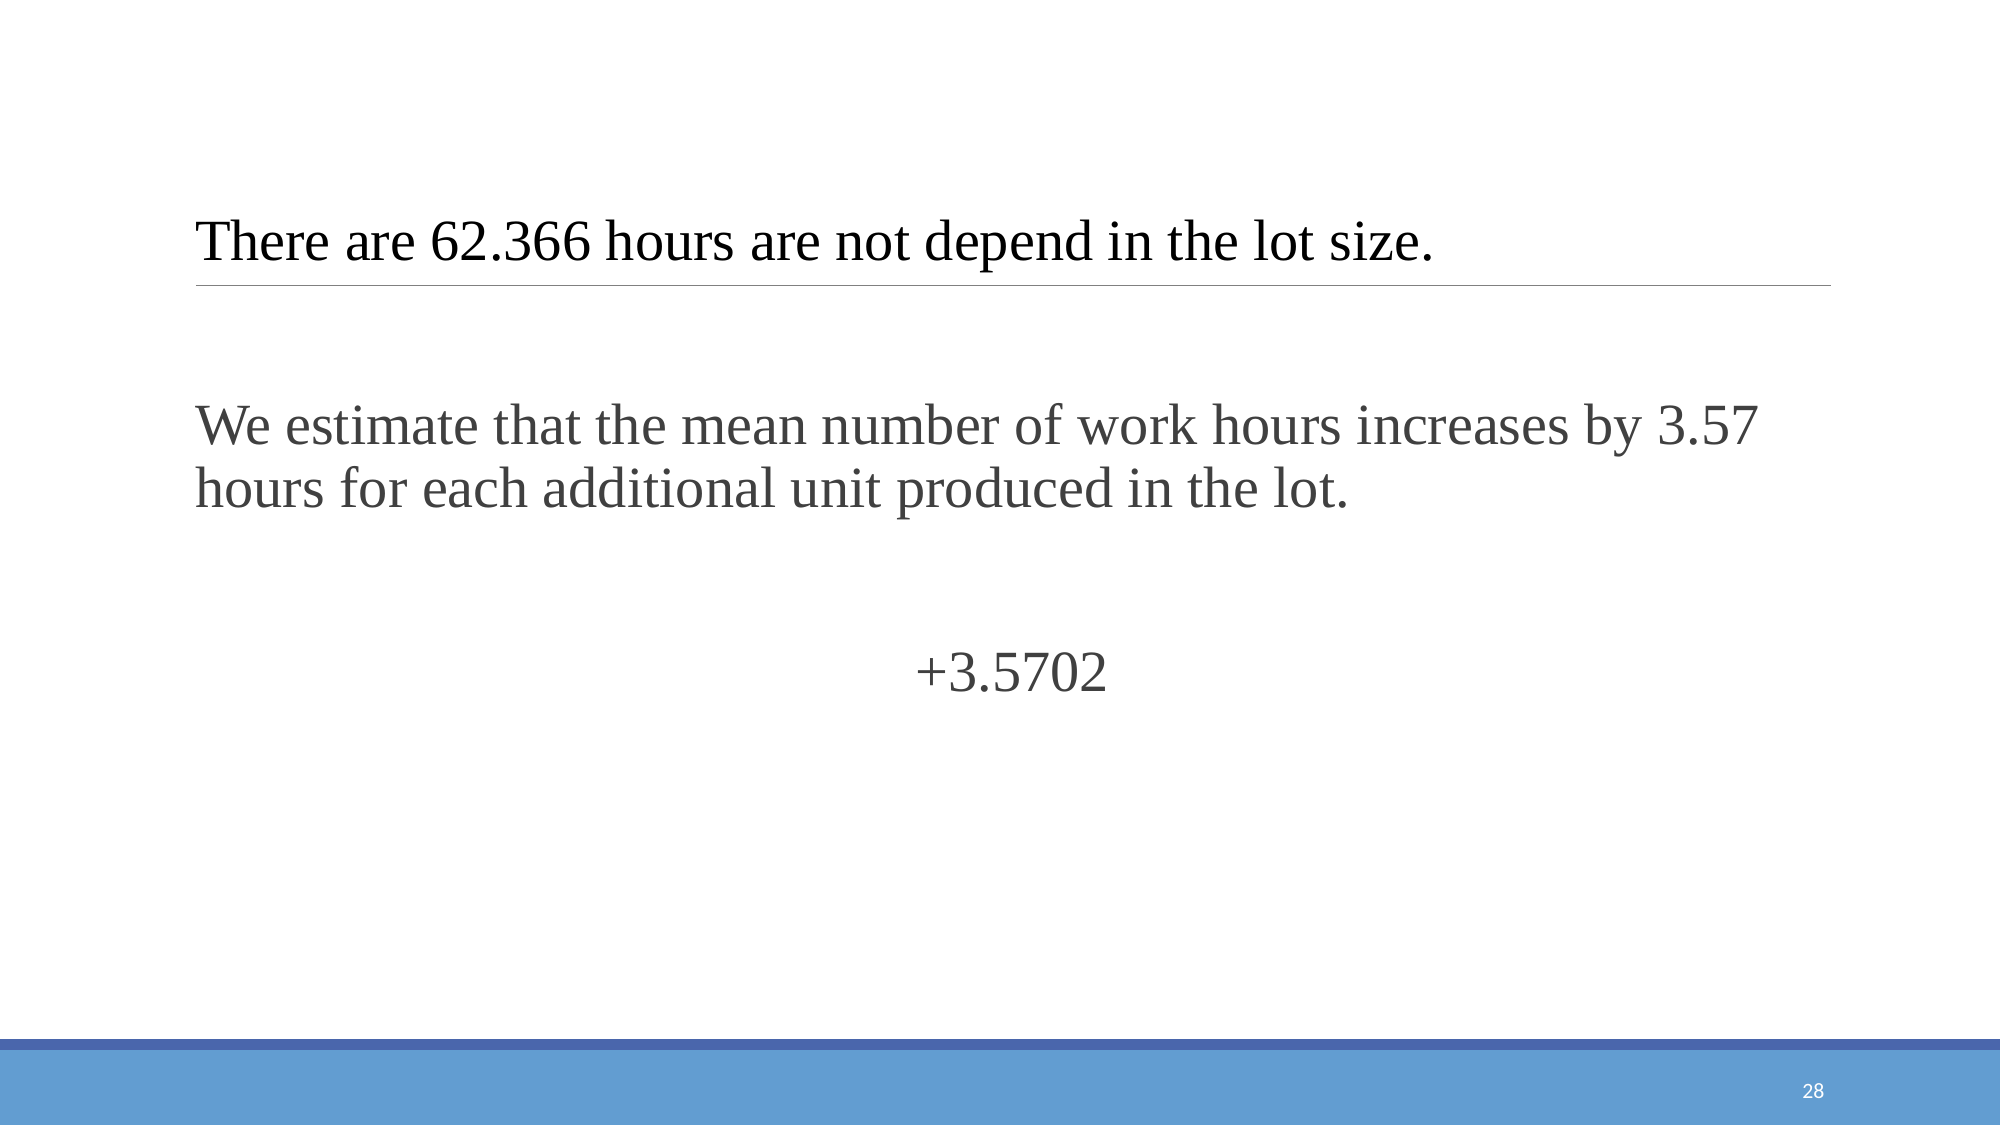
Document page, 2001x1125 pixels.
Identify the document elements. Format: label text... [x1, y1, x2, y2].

slide_number 28 [1624, 1059, 1840, 1120]
